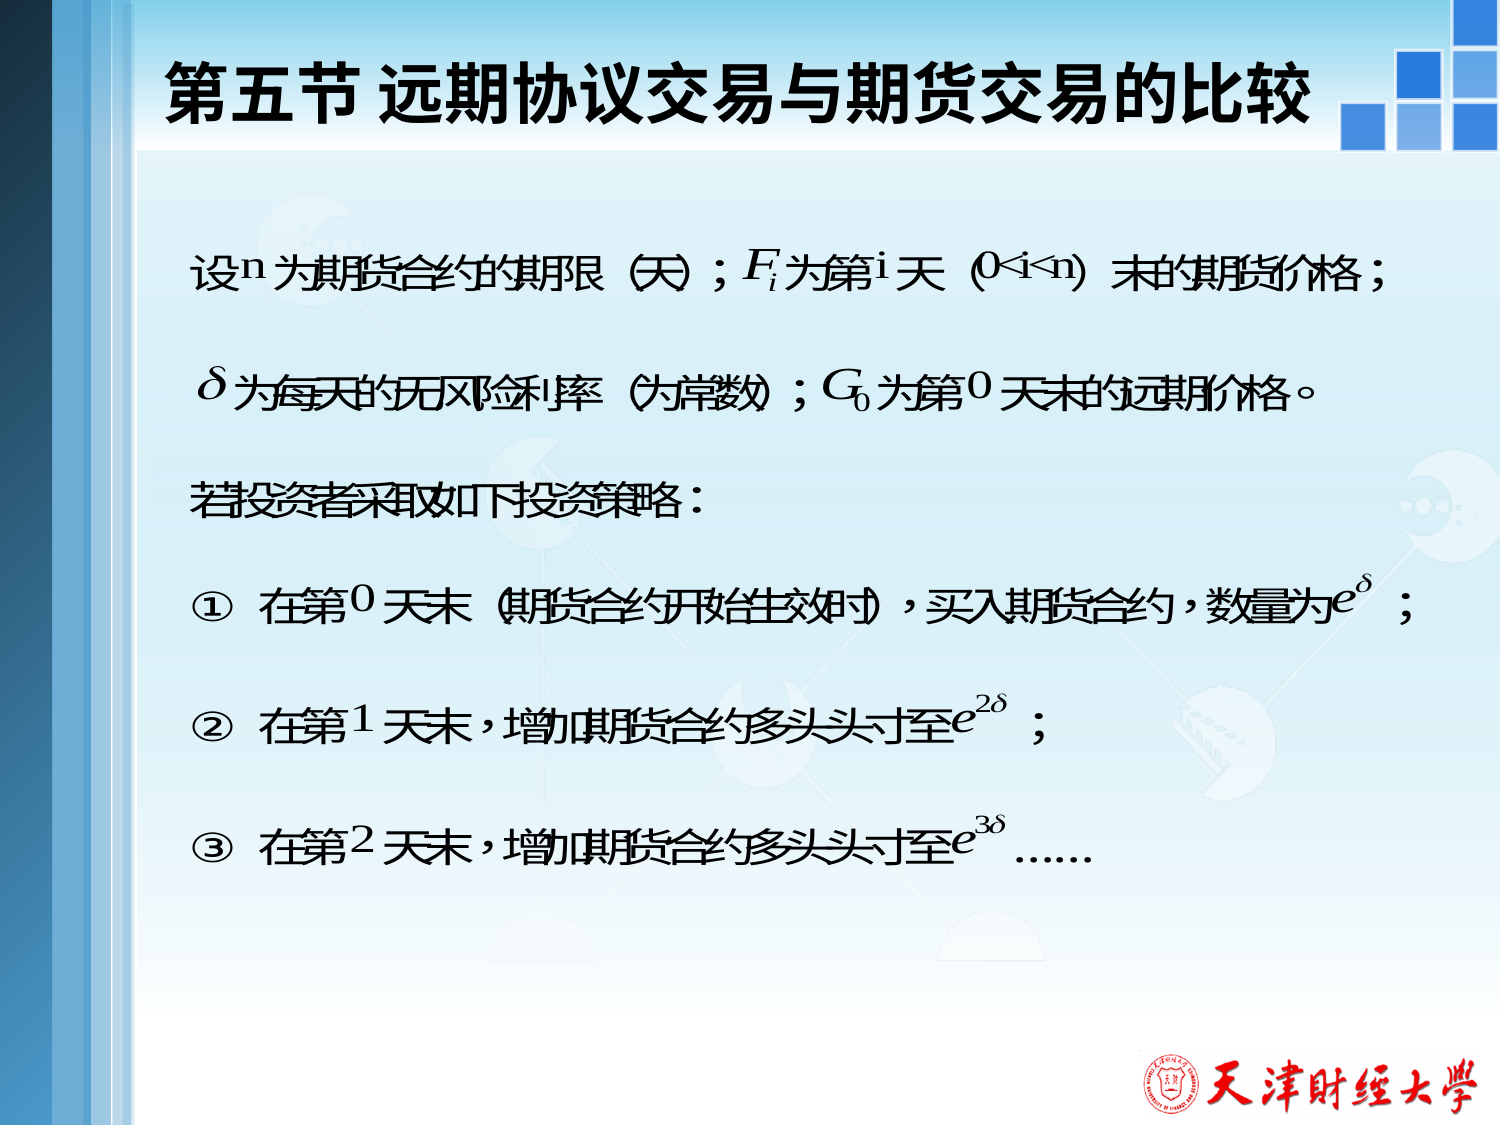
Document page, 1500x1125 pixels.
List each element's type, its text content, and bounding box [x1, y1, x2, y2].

picture [107, 150, 1500, 1125]
title 第五节 远期协议交易与期货交易的比较 [147, 54, 1373, 129]
